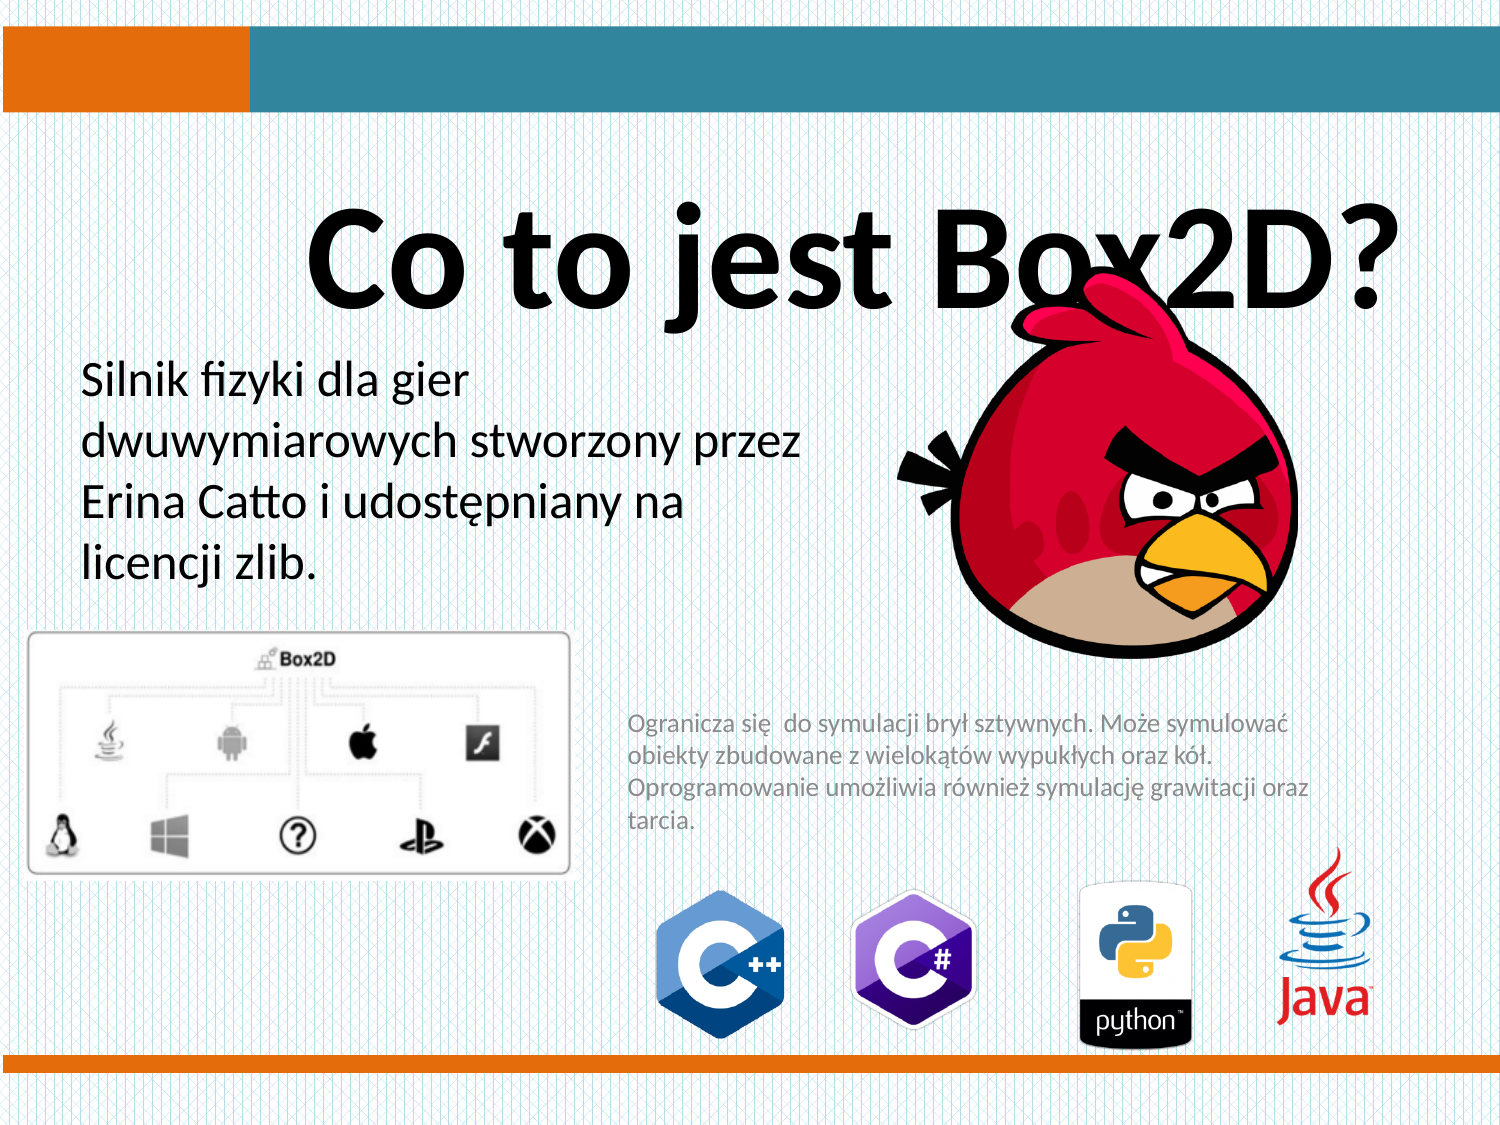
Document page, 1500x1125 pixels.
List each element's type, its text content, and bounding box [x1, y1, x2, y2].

text_box [24, 462, 738, 613]
picture [897, 262, 1299, 663]
picture [639, 877, 803, 1041]
picture [837, 886, 989, 1032]
text_box [1, 1053, 1500, 1075]
text_box [1, 24, 252, 115]
text_box Silnik fizyki dla gier dwuwymiarowych stworzony przez Erina Catto i udostępniany na licencji zlib. [65, 337, 838, 600]
text_box Ogranicza się do symulacji brył sztywnych. Może symulować obiekty zbudowane z wielokątów wypukłych oraz kół. Oprogramowanie umożliwia również symulację grawitacji oraz tarcia. [612, 697, 1325, 848]
picture [1049, 830, 1431, 1051]
picture [23, 630, 576, 881]
text_box [252, 24, 1500, 115]
subtitle Co to jest Box2D? [249, 149, 1463, 462]
